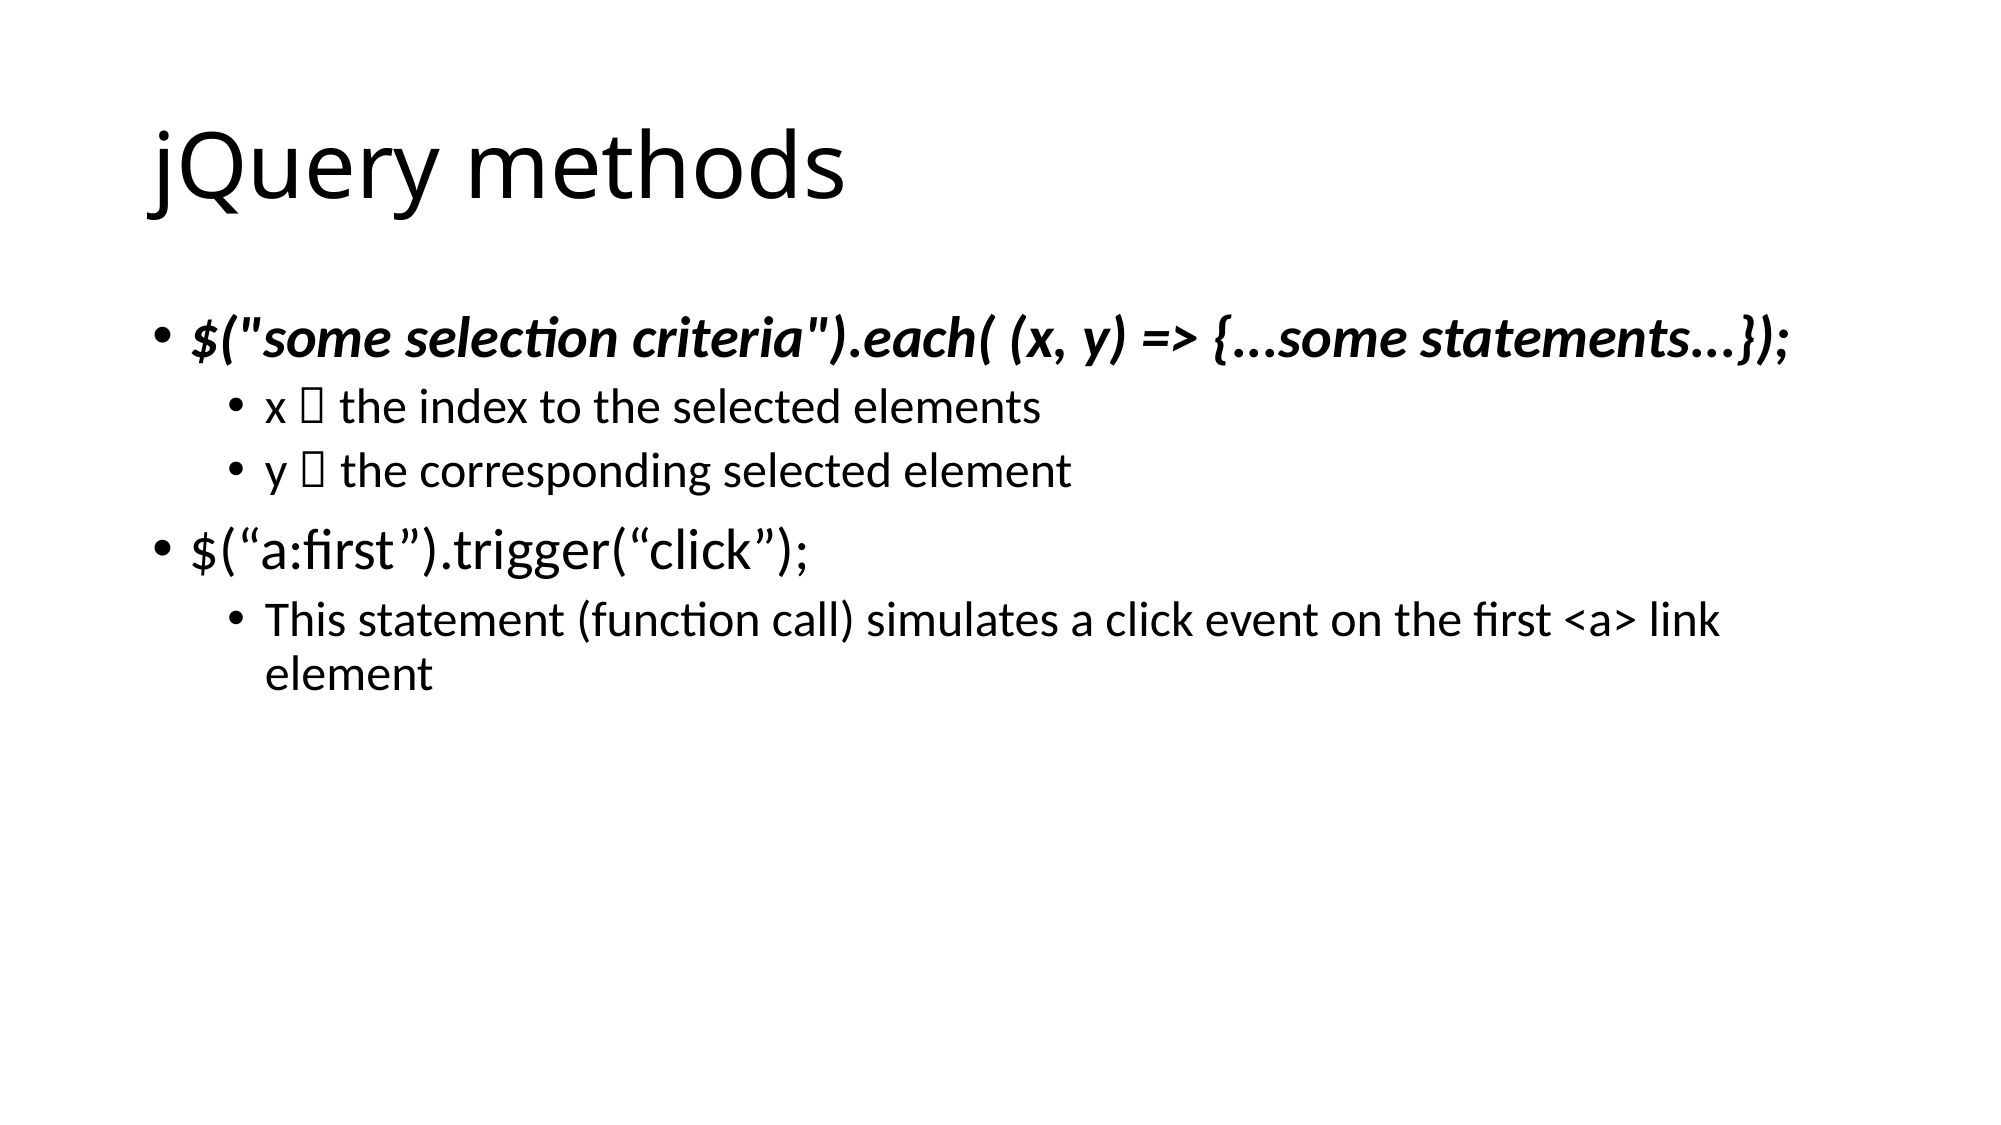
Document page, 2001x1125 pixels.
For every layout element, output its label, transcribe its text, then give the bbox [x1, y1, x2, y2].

title jQuery methods [137, 59, 1863, 278]
list $("some selection criteria").each( (x, y) => {...some statements...}); x  the index to the selected elements y  the corresponding selected element $(“a:first”).trigger(“click”); This statement (function call) simulates a click event on the first <a> link element [137, 299, 1863, 1014]
